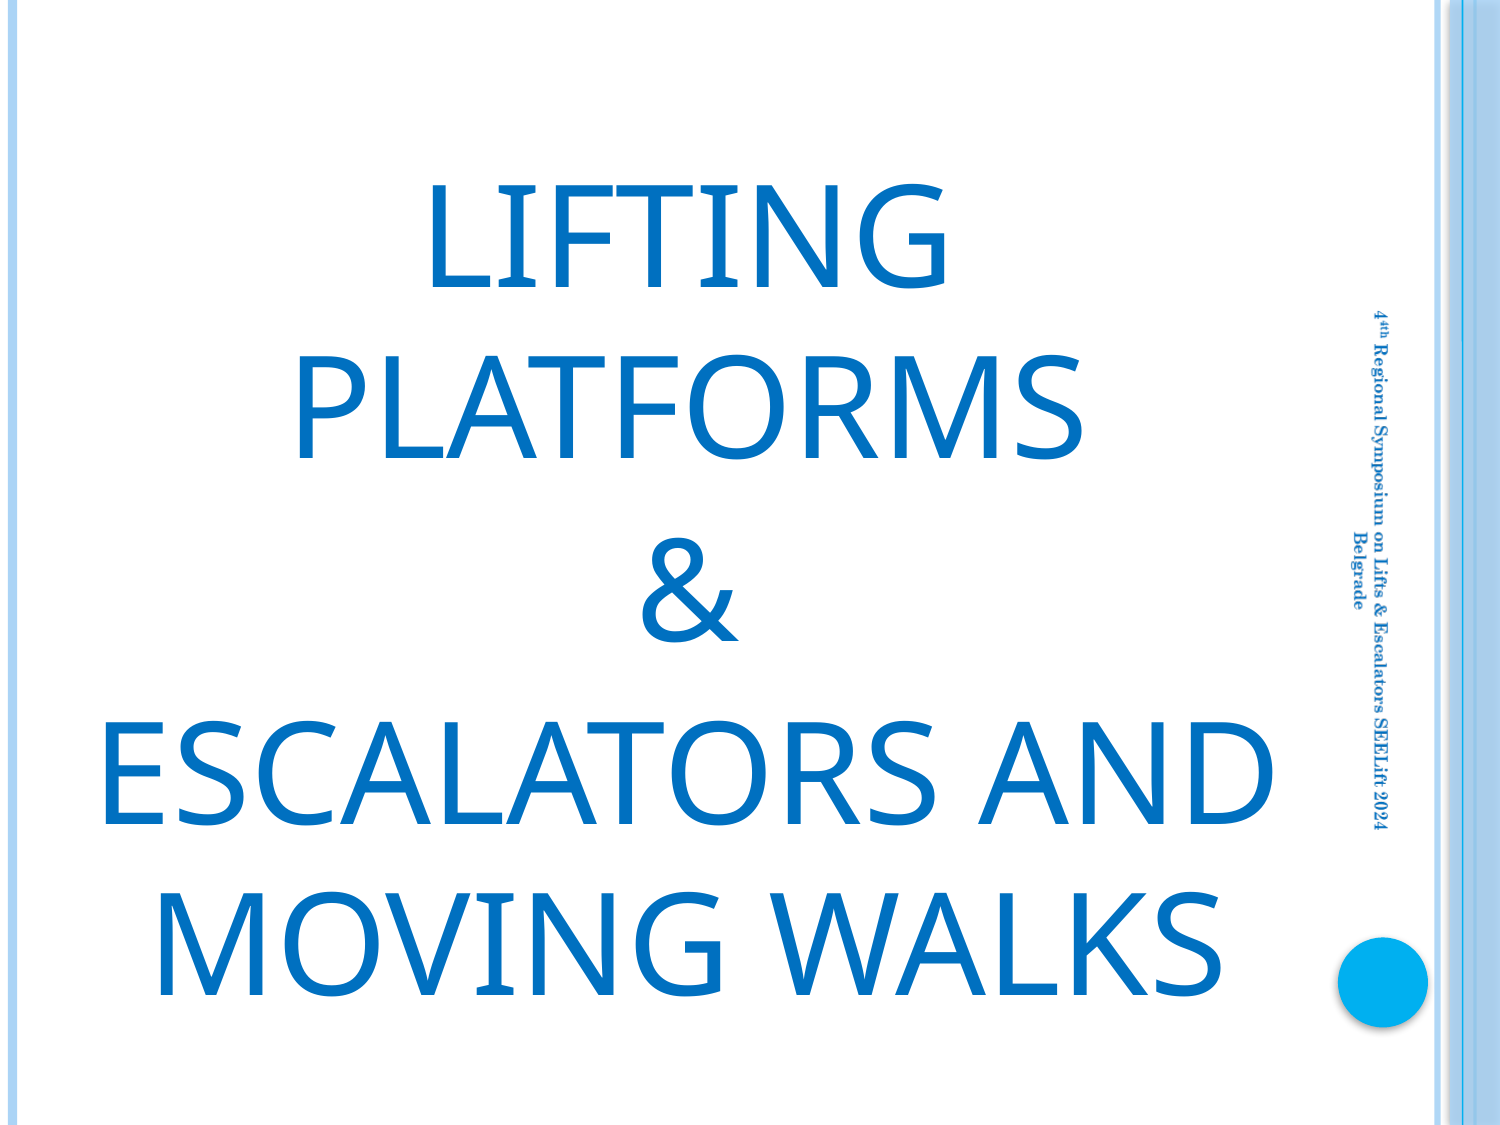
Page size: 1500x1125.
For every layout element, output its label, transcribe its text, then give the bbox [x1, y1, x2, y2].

list Lifting platforms & Escalators and Moving walks [75, 54, 1300, 1062]
picture [1340, 278, 1402, 865]
